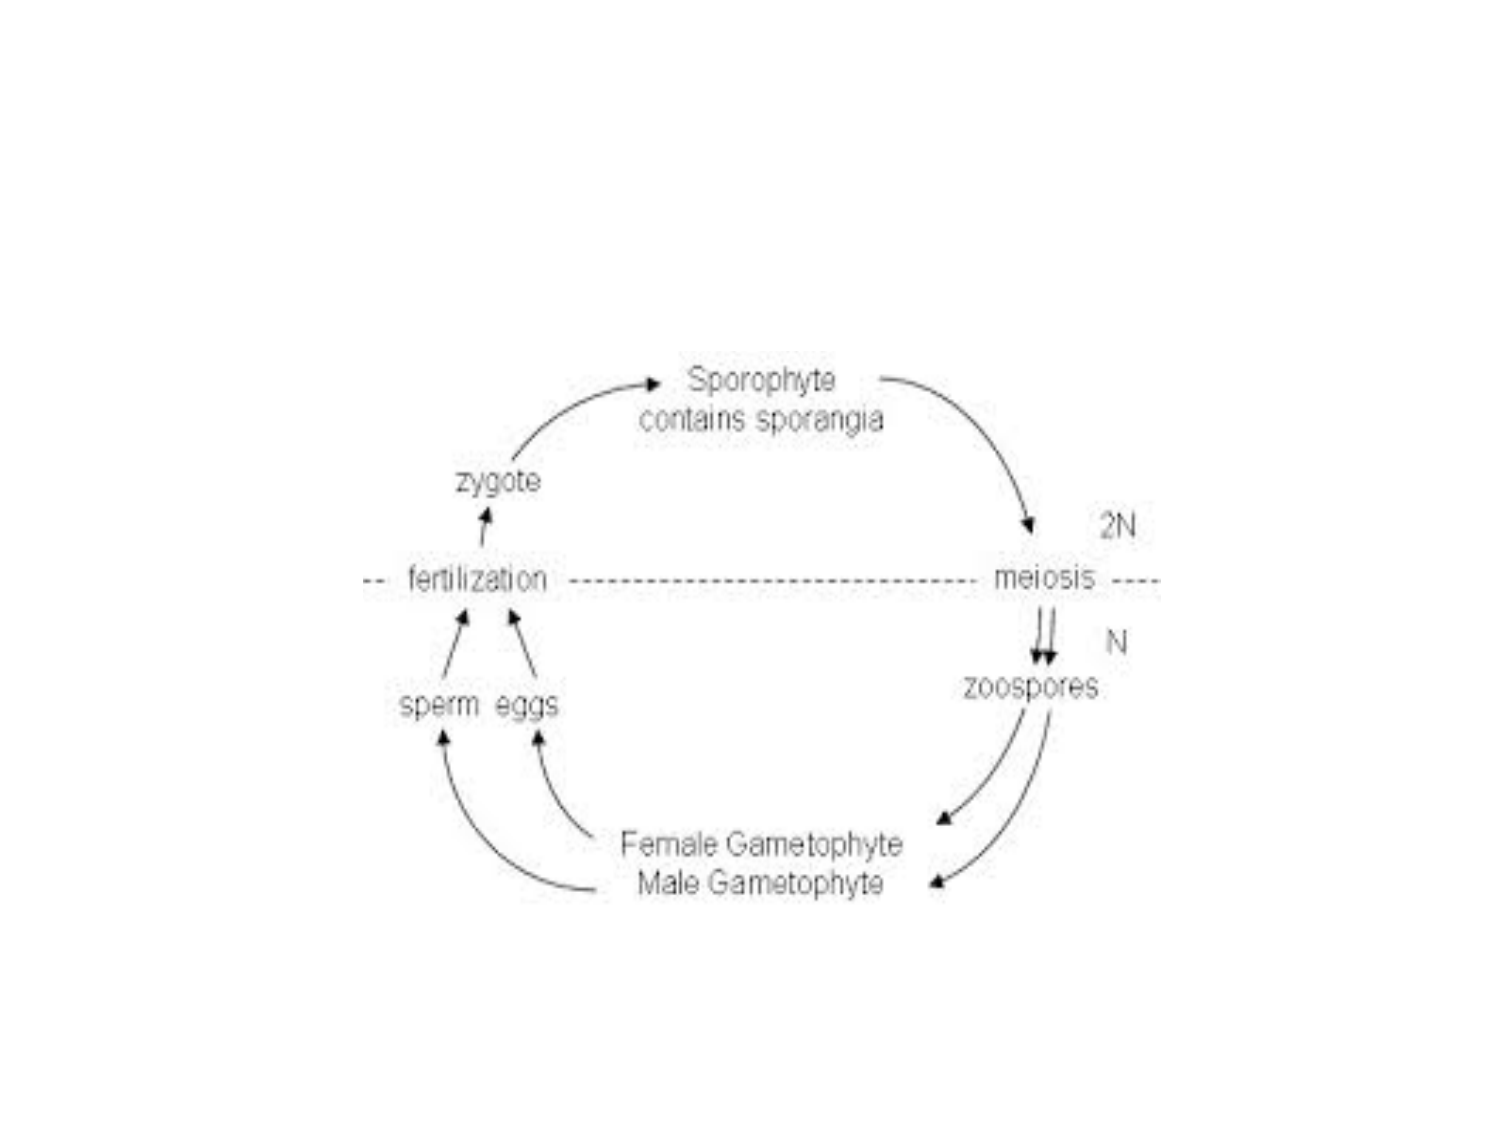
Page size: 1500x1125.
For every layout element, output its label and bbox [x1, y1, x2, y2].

list [362, 351, 1161, 915]
